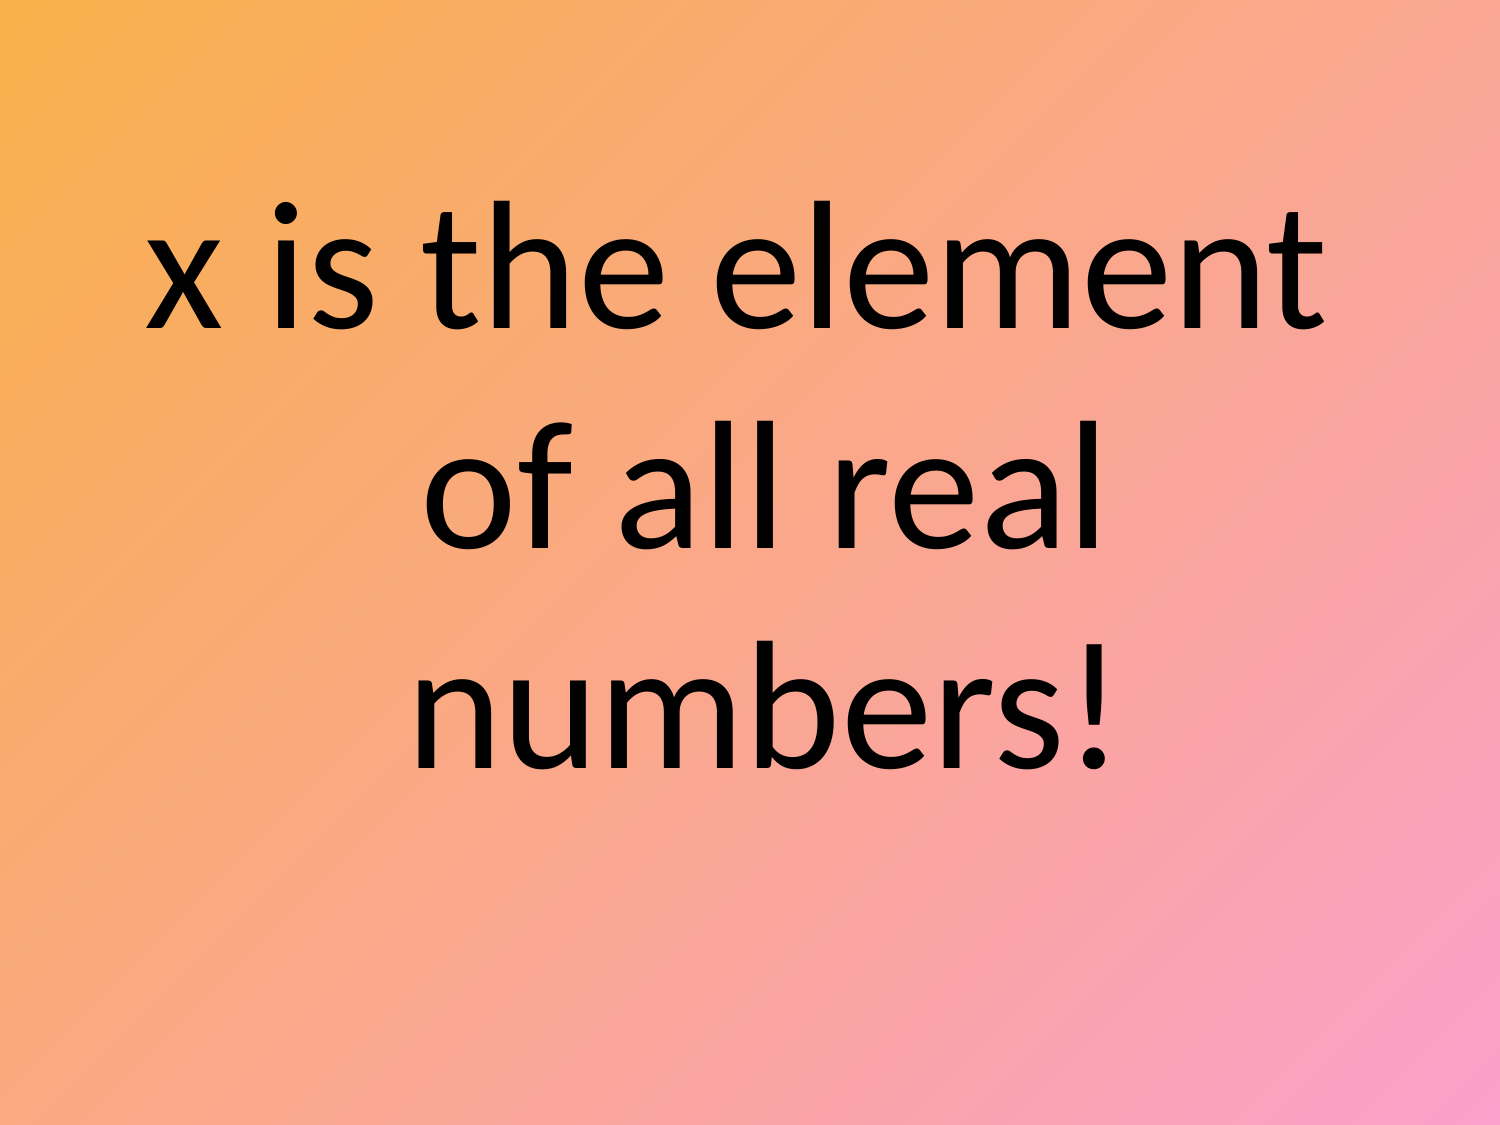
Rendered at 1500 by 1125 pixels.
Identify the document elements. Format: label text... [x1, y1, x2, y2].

list x is the element of all real numbers! [62, 137, 1413, 881]
